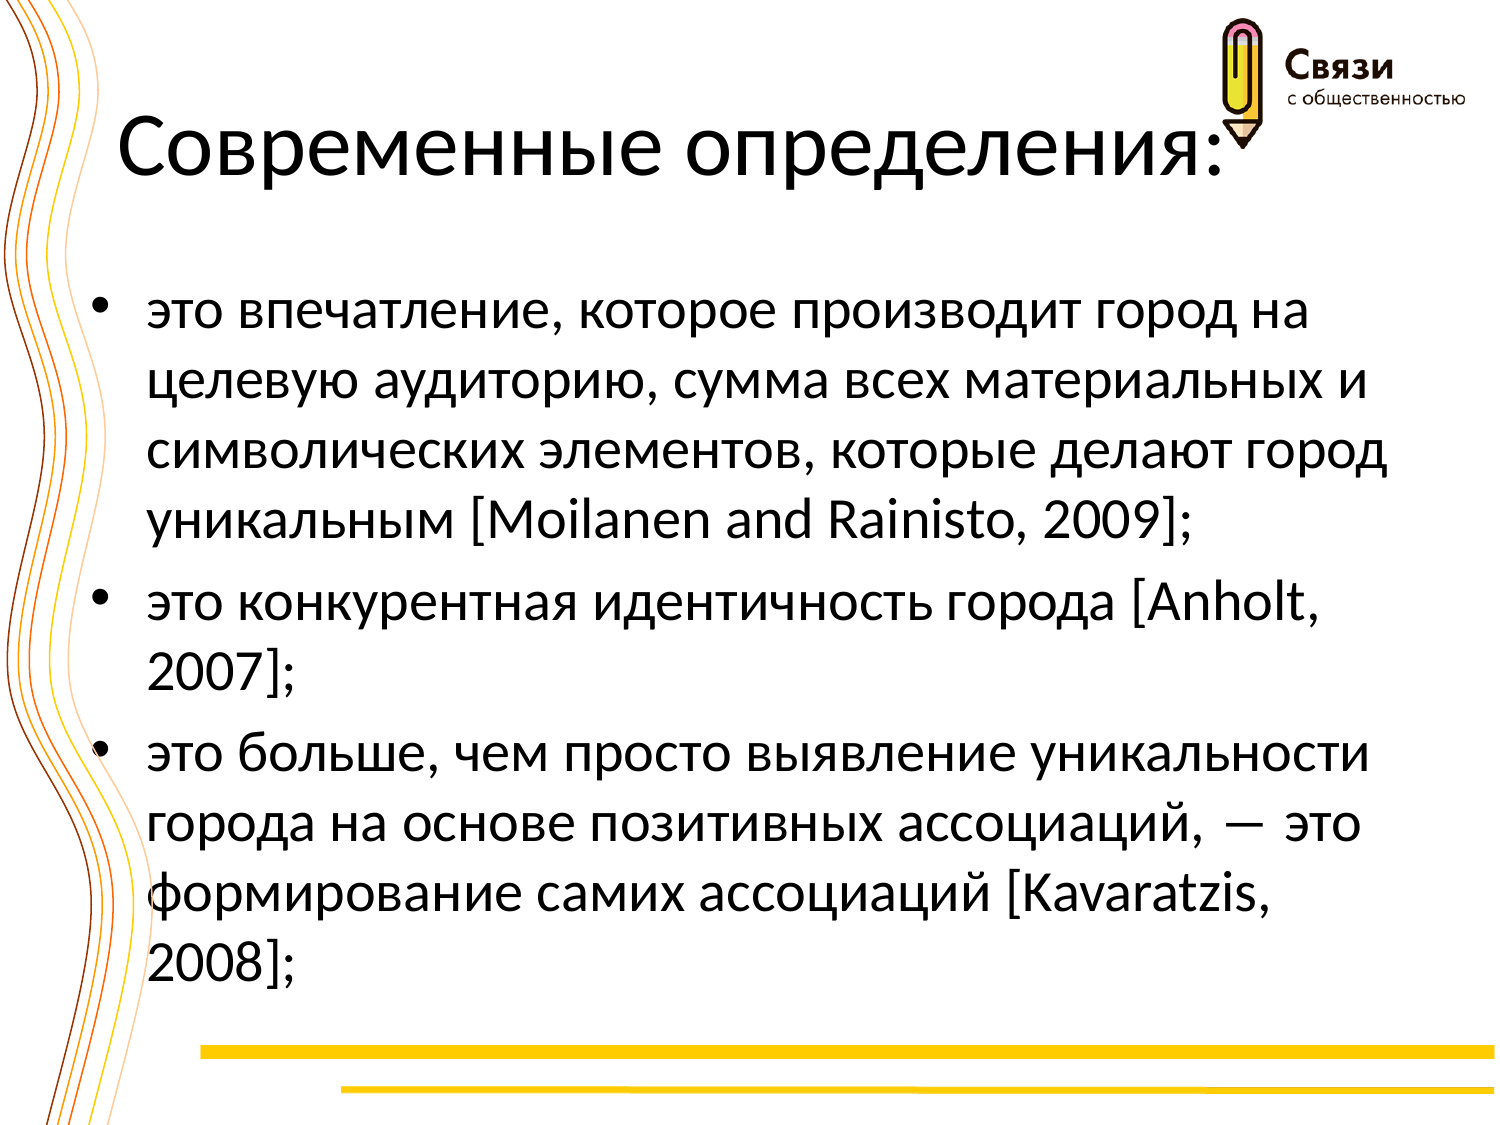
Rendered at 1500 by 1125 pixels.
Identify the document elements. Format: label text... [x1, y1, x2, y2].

picture [1222, 18, 1472, 150]
list это впечатление, которое производит город на целевую аудиторию, сумма всех материальных и символических элементов, которые делают город уникальным [Moilanen and Rainisto, 2009]; это конкурентная идентичность города [Anholt, 2007]; это больше, чем просто выявление уникальности города на основе позитивных ассоциаций, ― это формирование самих ассоциаций [Kavaratzis, 2008]; [213, 262, 1425, 1005]
title Современные определения: [213, 45, 1270, 233]
picture [199, 1045, 1495, 1059]
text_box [4, 0, 207, 1125]
picture [339, 1086, 1495, 1095]
